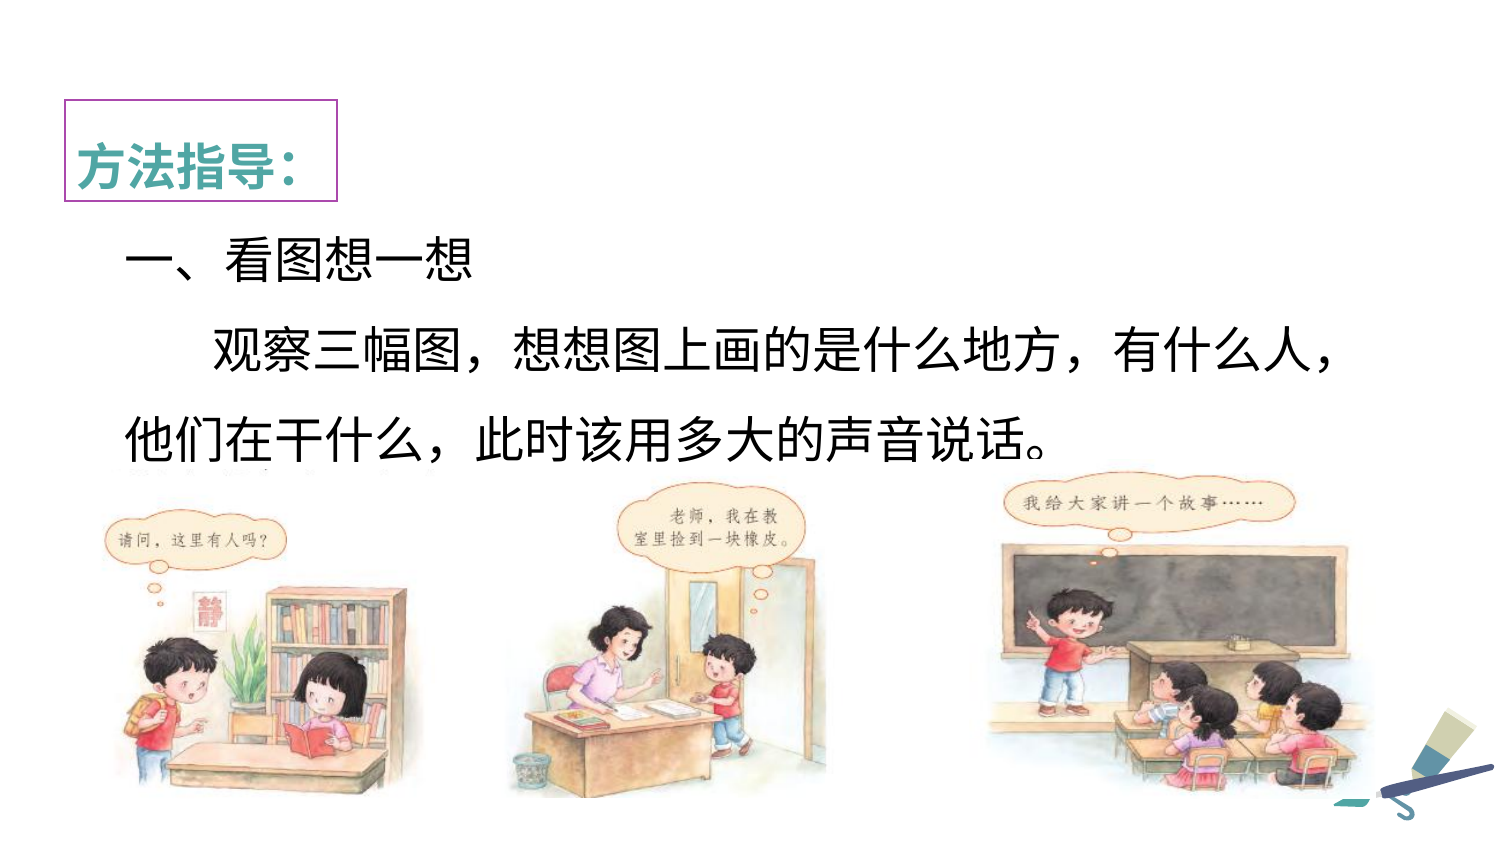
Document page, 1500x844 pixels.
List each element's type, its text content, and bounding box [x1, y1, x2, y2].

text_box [1358, 708, 1481, 844]
text_box 方法指导： [64, 99, 338, 202]
picture [969, 459, 1376, 800]
picture [501, 469, 843, 798]
text_box 一、看图想一想 观察三幅图，想想图上画的是什么地方，有什么人，他们在干什么，此时该用多大的声音说话。 [110, 191, 1376, 476]
picture [64, 469, 443, 809]
